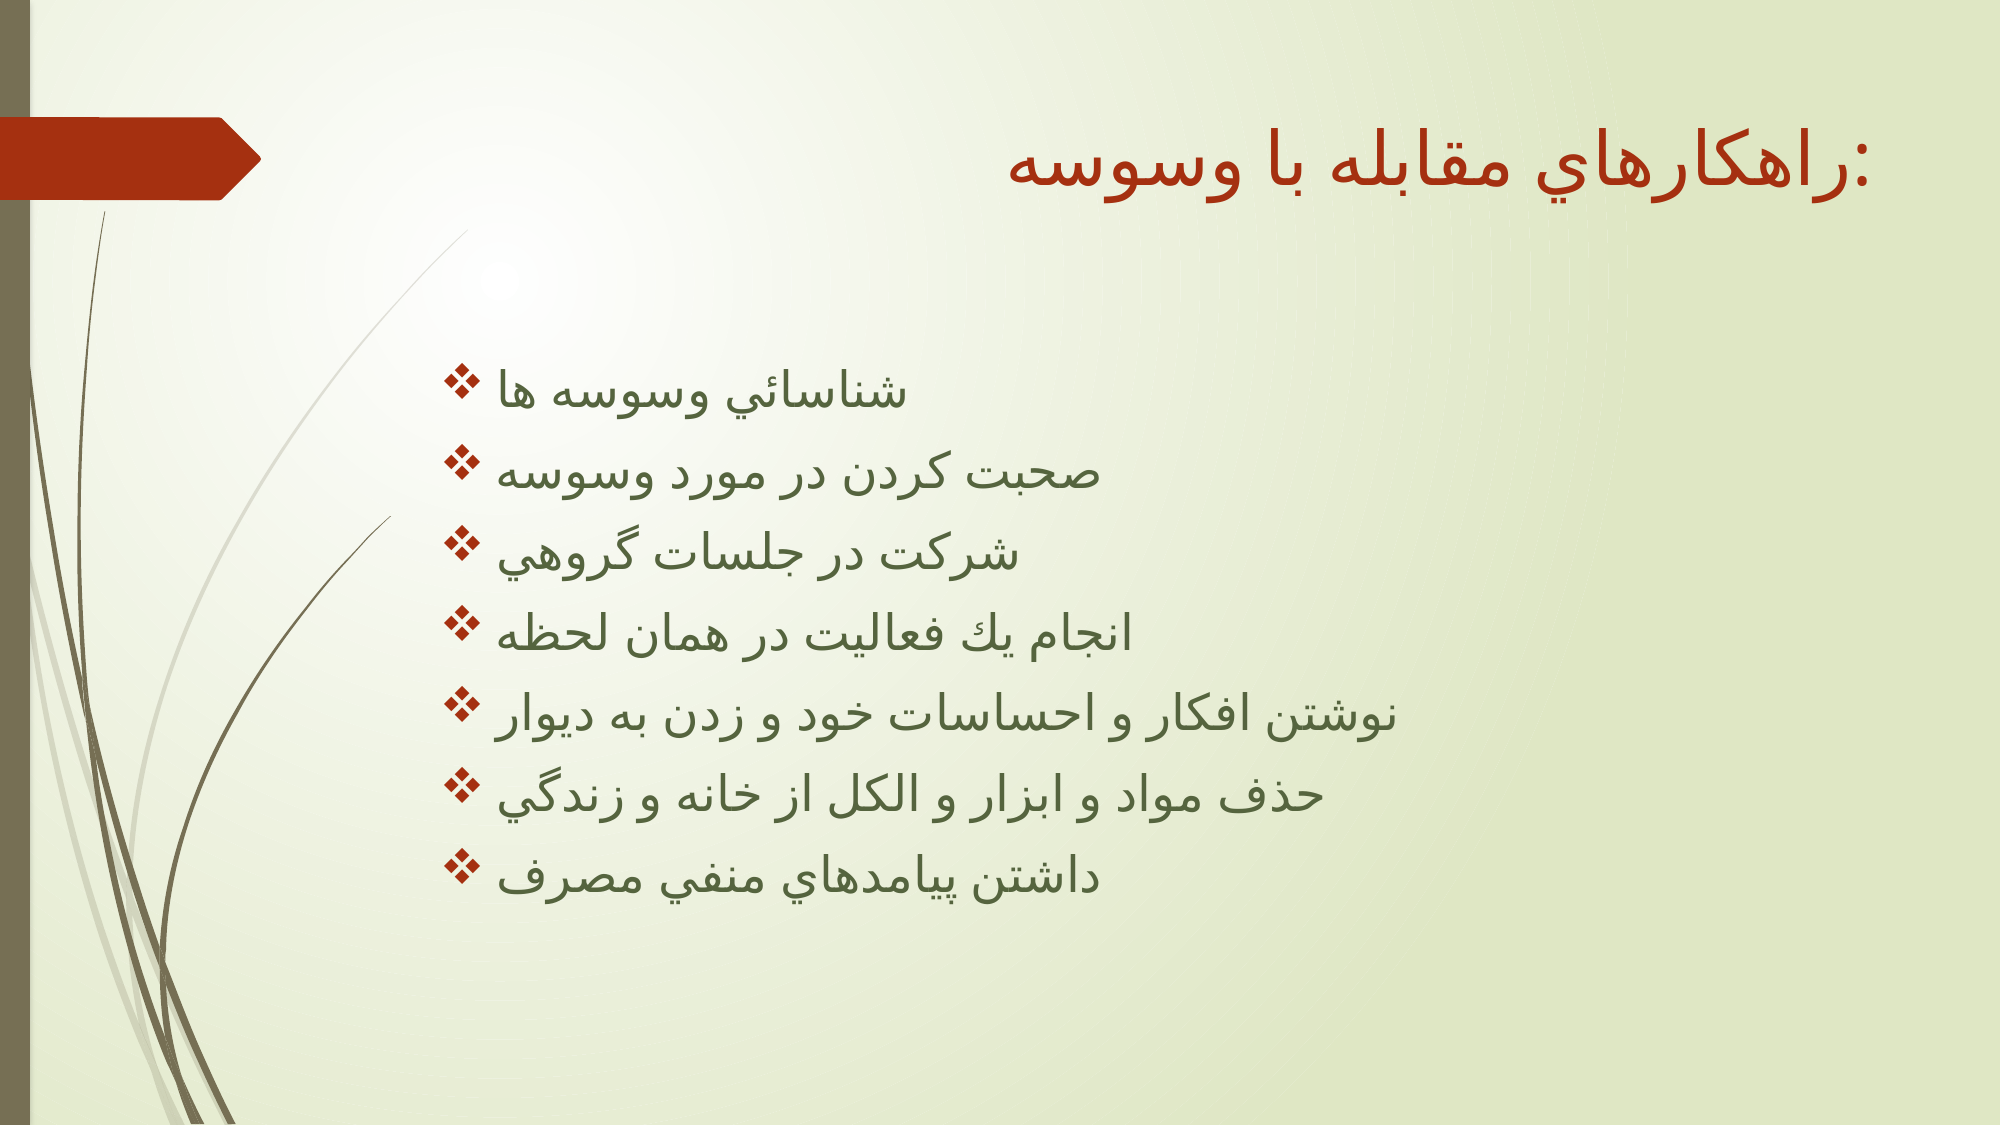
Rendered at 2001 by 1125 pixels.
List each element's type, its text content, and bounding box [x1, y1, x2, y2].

list شناسائي وسوسه ها صحبت كردن در مورد وسوسه شركت در جلسات گروهي انجام يك فعاليت در همان لحظه نوشتن افكار و احساسات خود و زدن به ديوار حذف مواد و ابزار و الكل از خانه و زندگي داشتن پيامدهاي منفي مصرف [424, 350, 1888, 970]
title راهكارهاي مقابله با وسوسه: [425, 102, 1888, 313]
